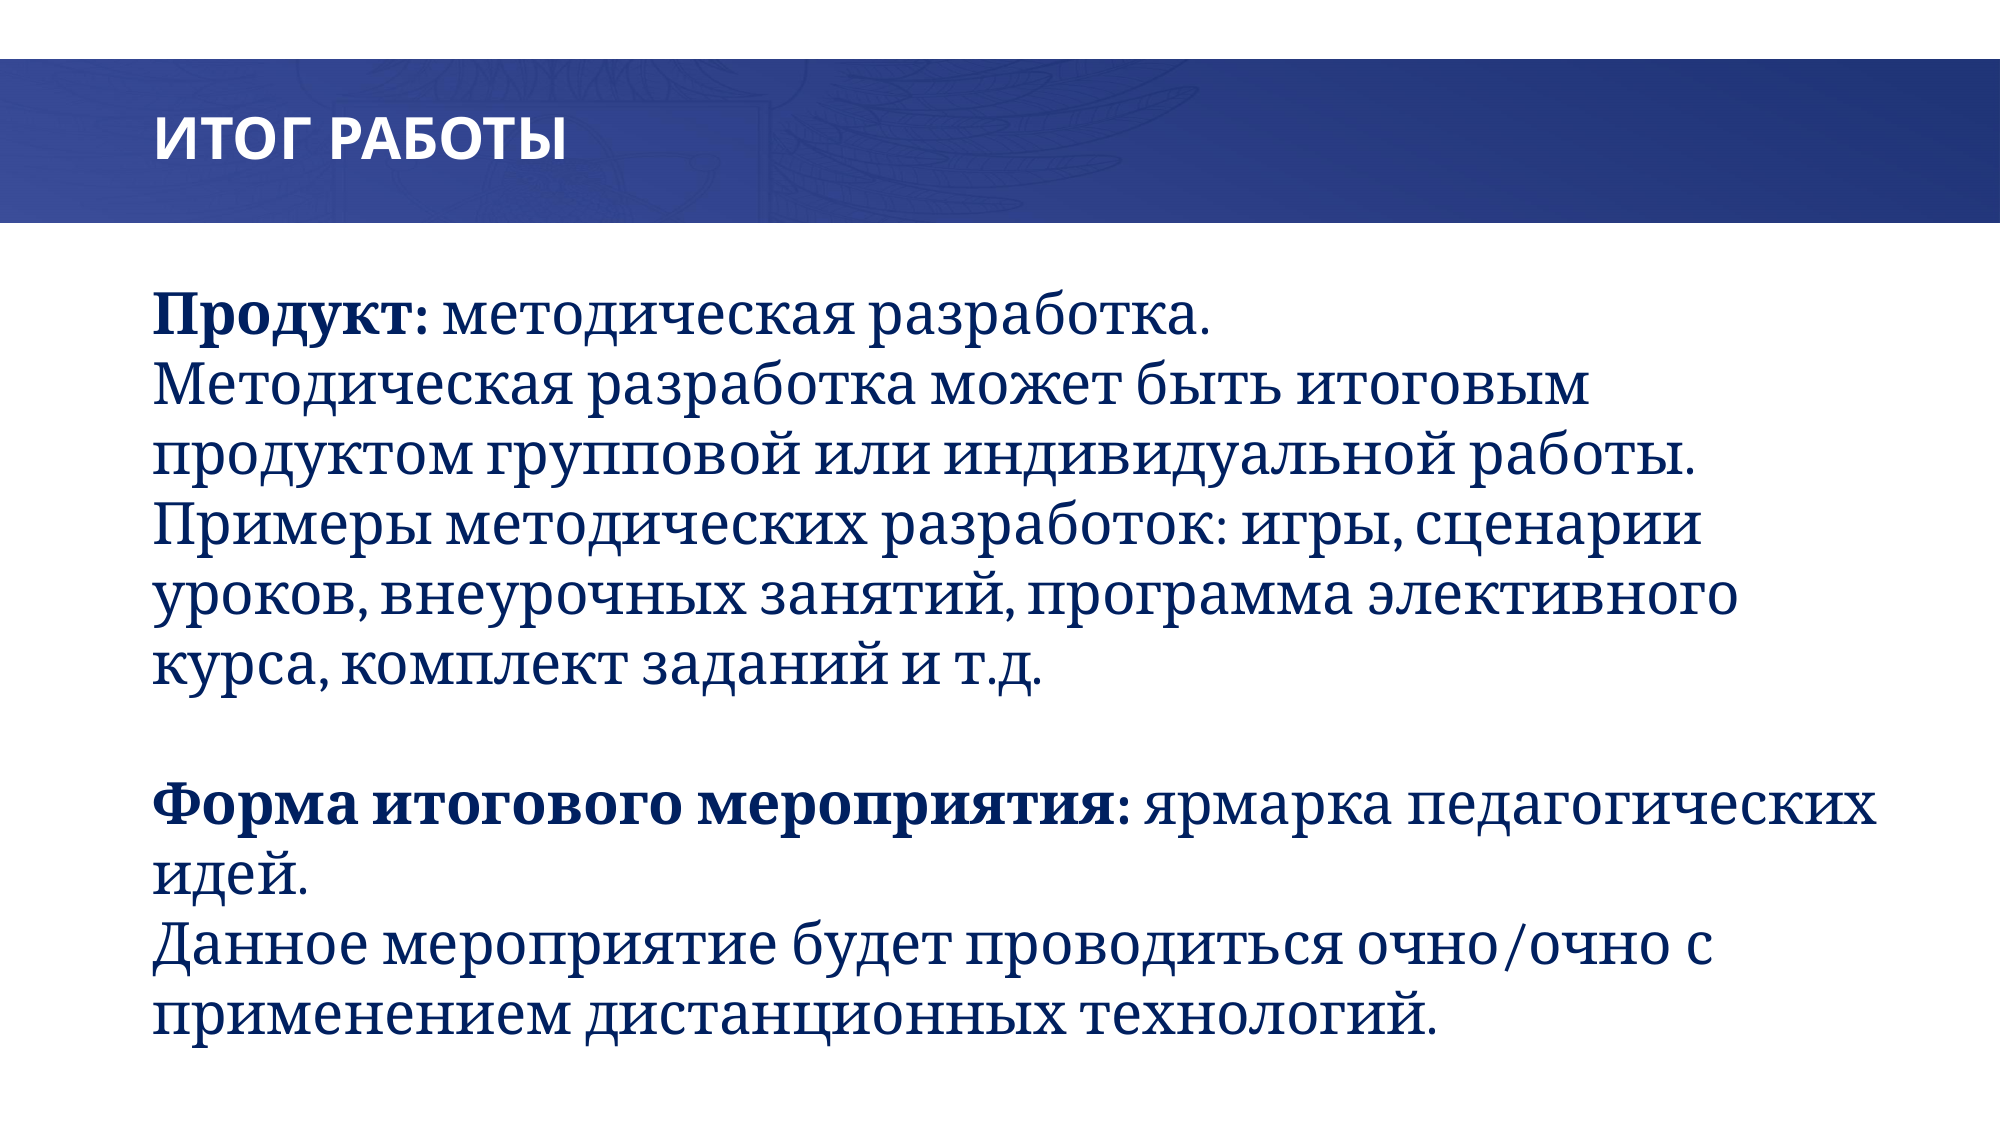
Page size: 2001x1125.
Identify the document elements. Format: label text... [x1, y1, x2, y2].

picture [0, 59, 2000, 223]
text_box Продукт: методическая разработка. Методическая разработка может быть итоговым продуктом групповой или индивидуальной работы. Примеры методических разработок: игры, сценарии уроков, внеурочных занятий, программа элективного курса, комплект заданий и т.д. Форма итогового мероприятия: ярмарка педагогических идей. Данное мероприятие будет проводиться очно/очно с применением дистанционных технологий. [137, 268, 1894, 1054]
